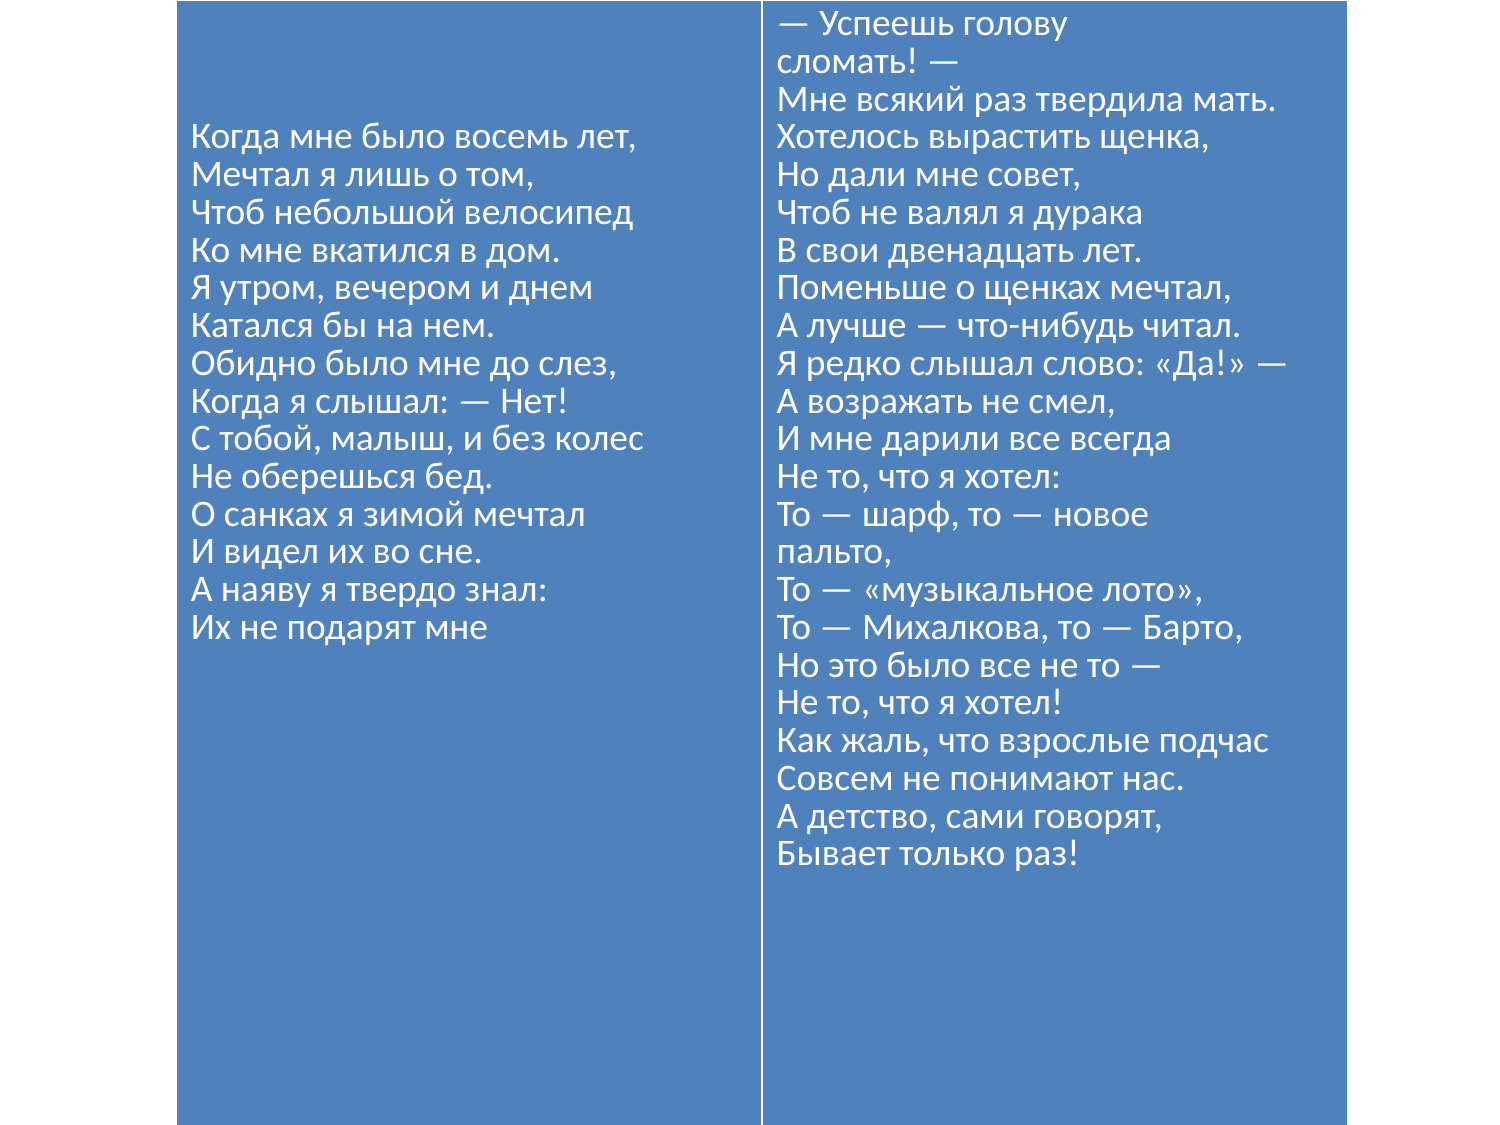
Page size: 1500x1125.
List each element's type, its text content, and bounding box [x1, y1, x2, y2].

table_header — Успеешь голову сломать! — Мне всякий раз твердила мать. Хотелось вырастить щенка, Но дали мне совет, Чтоб не валял я дурака В свои двенадцать лет. Поменьше о щенках мечтал, А лучше — что-нибудь читал. Я редко слышал слово: «Да!» — А возражать не смел, И мне дарили все всегда Не то, что я хотел: То — шарф, то — новое пальто, То — «музыкальное лото», То — Михалкова, то — Барто, Но это было все не то — Не то, что я хотел! Как жаль, что взрослые подчас Совсем не понимают нас. А детство, сами говорят, Бывает только раз! [763, 1, 1347, 1125]
table_header Когда мне было восемь лет, Мечтал я лишь о том, Чтоб небольшой велосипед Ко мне вкатился в дом. Я утром, вечером и днем Катался бы на нем. Обидно было мне до слез, Когда я слышал: — Нет! С тобой, малыш, и без колес Не оберешься бед. О санках я зимой мечтал И видел их во сне. А наяву я твердо знал: Их не подарят мне [177, 1, 761, 1125]
